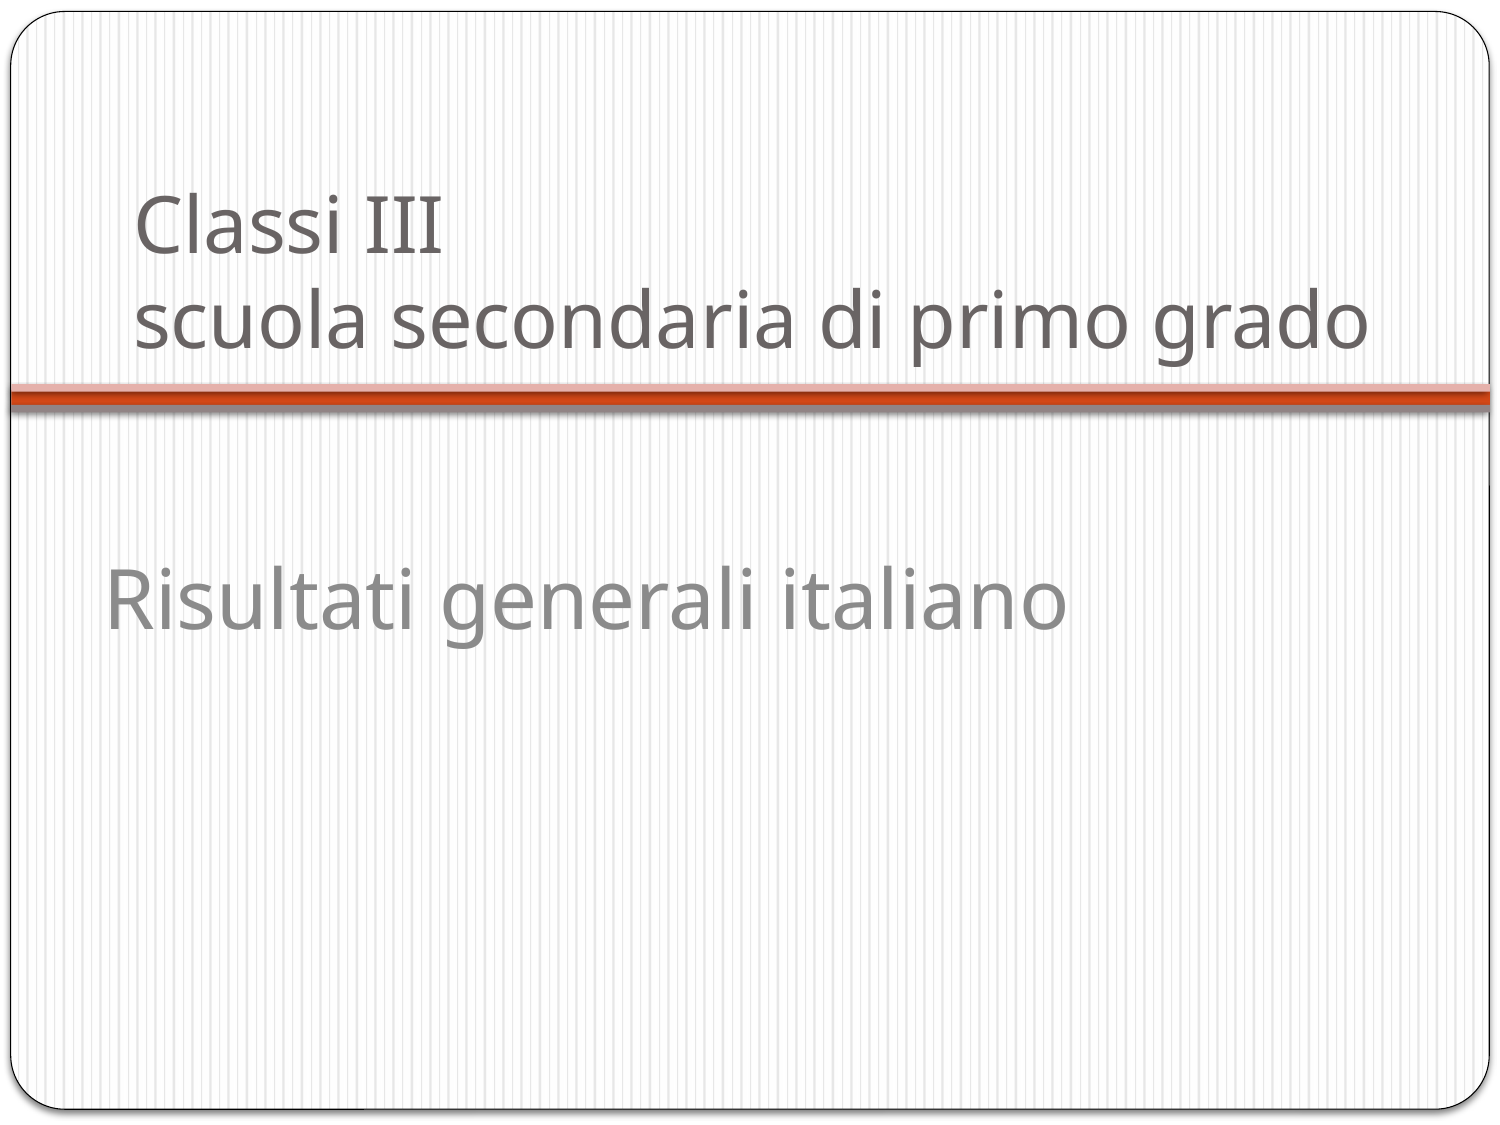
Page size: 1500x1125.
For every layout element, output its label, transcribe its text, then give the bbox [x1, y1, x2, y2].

title Classi III scuola secondaria di primo grado [118, 156, 1394, 380]
list Risultati generali italiano [88, 538, 1364, 785]
